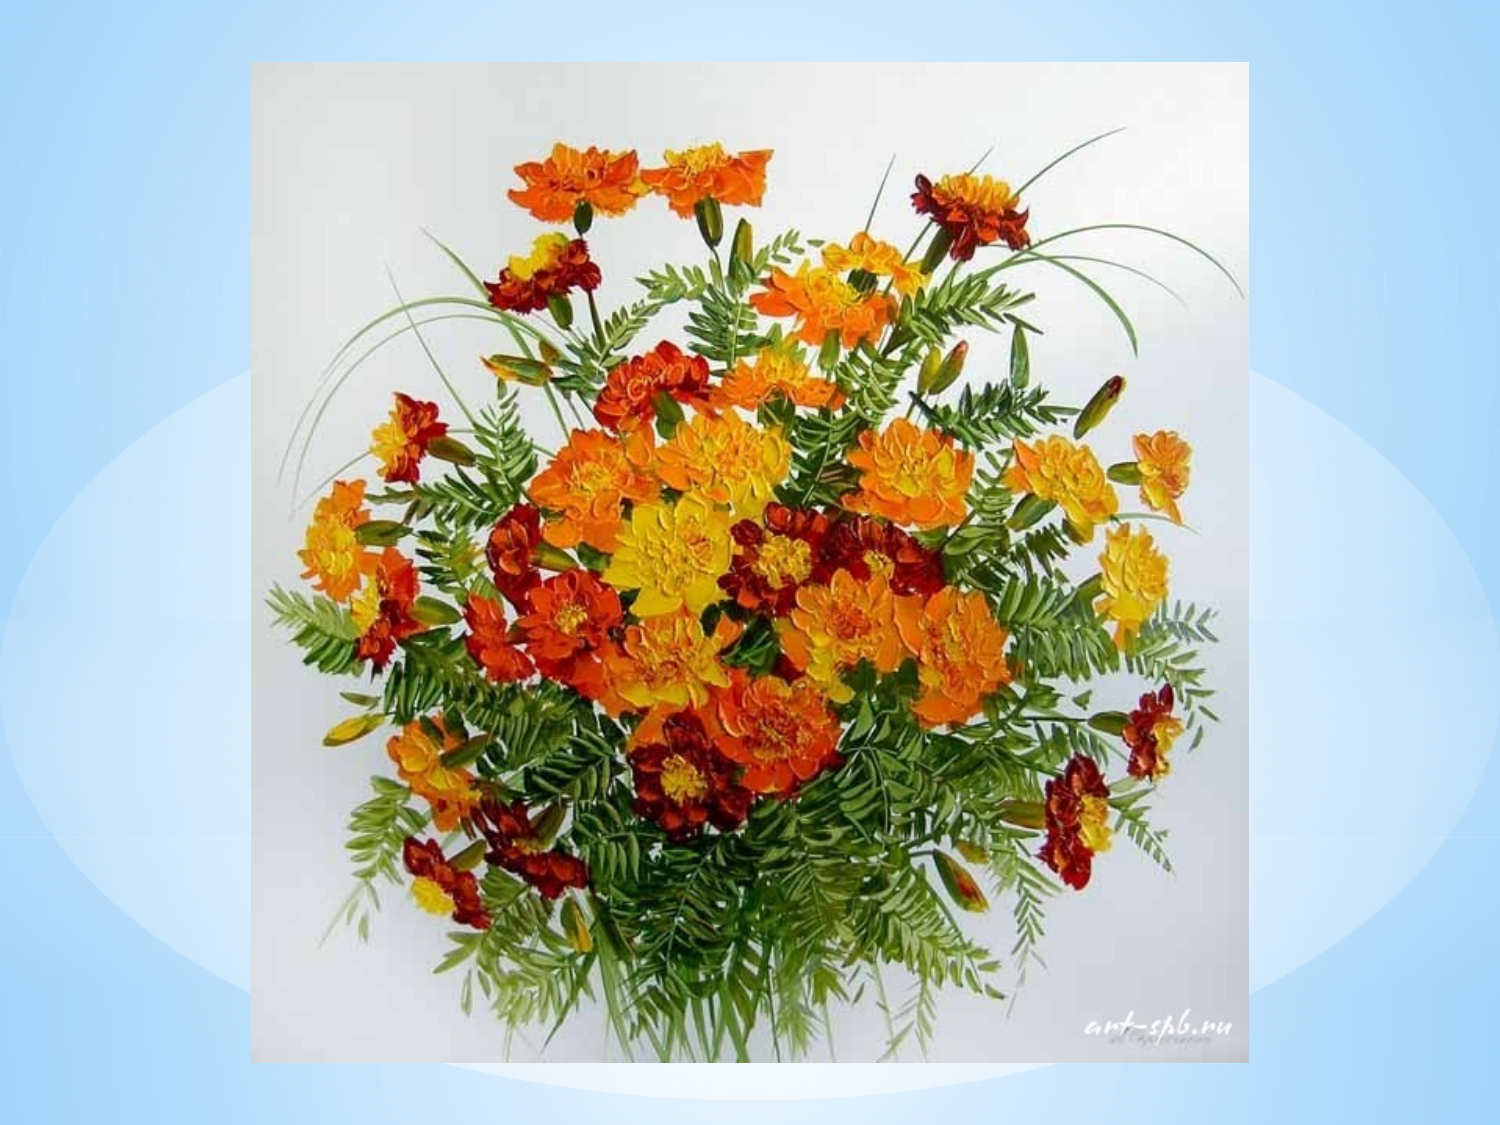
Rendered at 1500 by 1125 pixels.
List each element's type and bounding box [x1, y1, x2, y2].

picture [251, 62, 1249, 1063]
